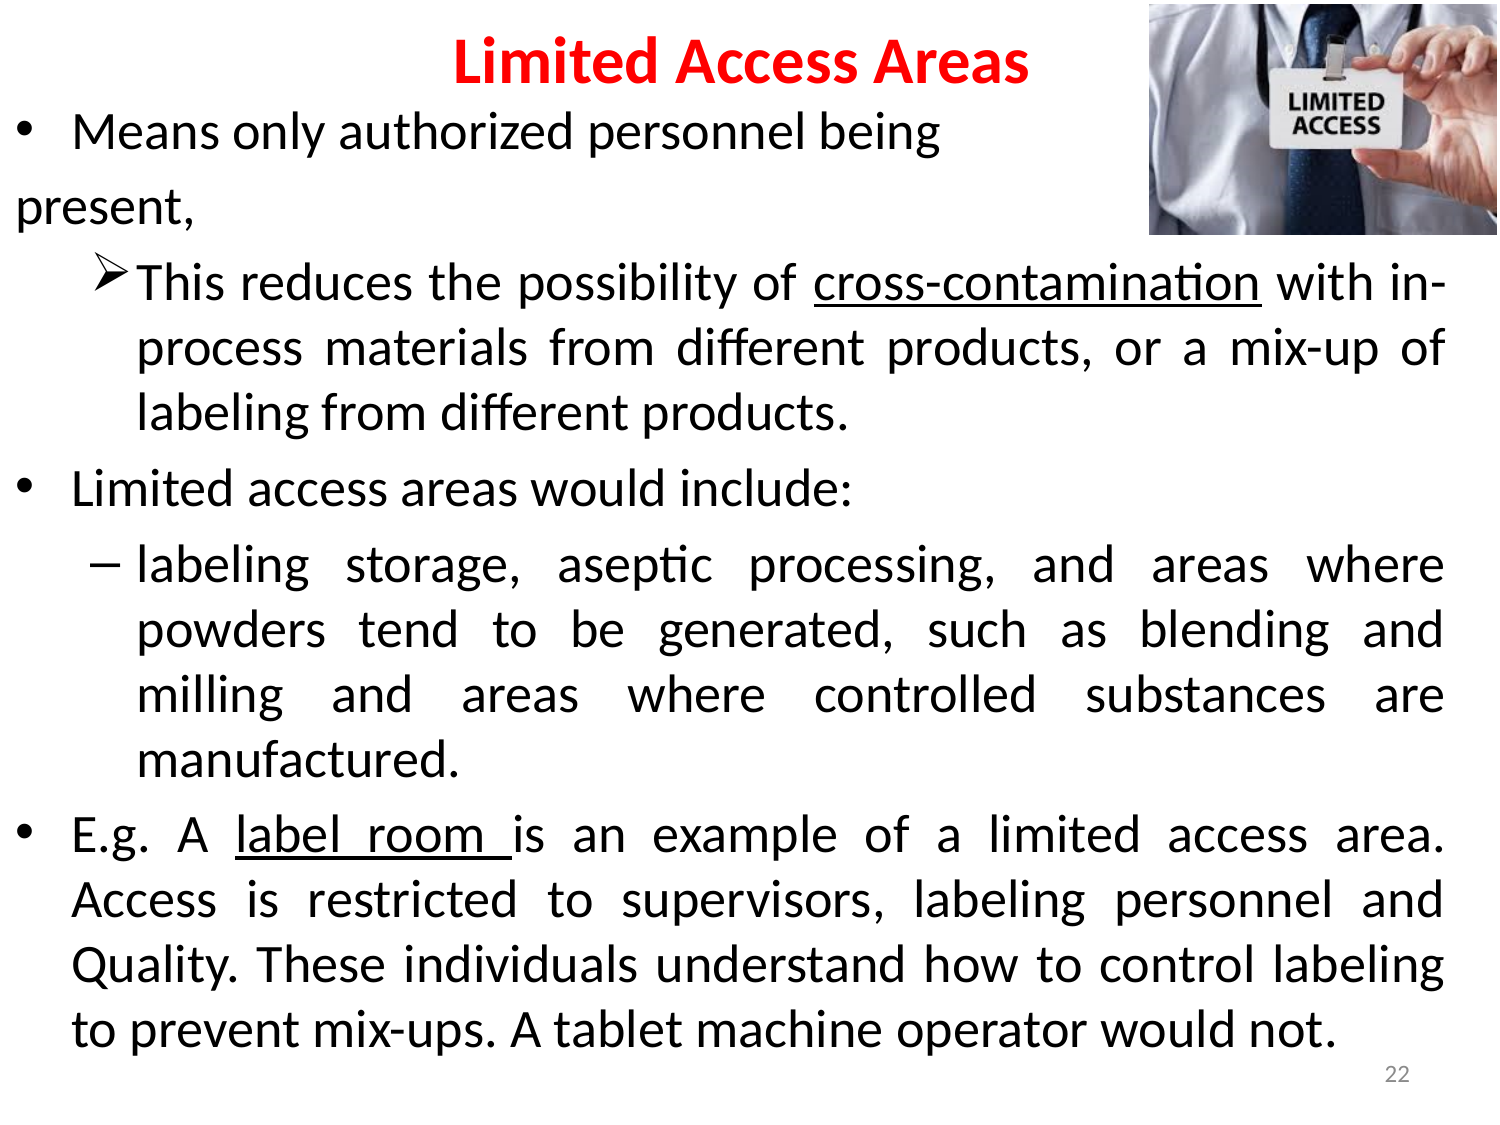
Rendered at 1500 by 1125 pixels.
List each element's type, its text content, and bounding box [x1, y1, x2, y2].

list Means only authorized personnel being present, This reduces the possibility of cross-contamination with in- process materials from different products, or a mix-up of labeling from different products. Limited access areas would include: labeling storage, aseptic processing, and areas where powders tend to be generated, such as blending and milling and areas where controlled substances are manufactured. E.g. A label room is an example of a limited access area. Access is restricted to supervisors, labeling personnel and Quality. These individuals understand how to control labeling to prevent mix-ups. A tablet machine operator would not. [0, 87, 1463, 1075]
title Limited Access Areas [75, 4, 1147, 110]
picture [1149, 3, 1497, 235]
slide_number 22 [1074, 1042, 1425, 1103]
